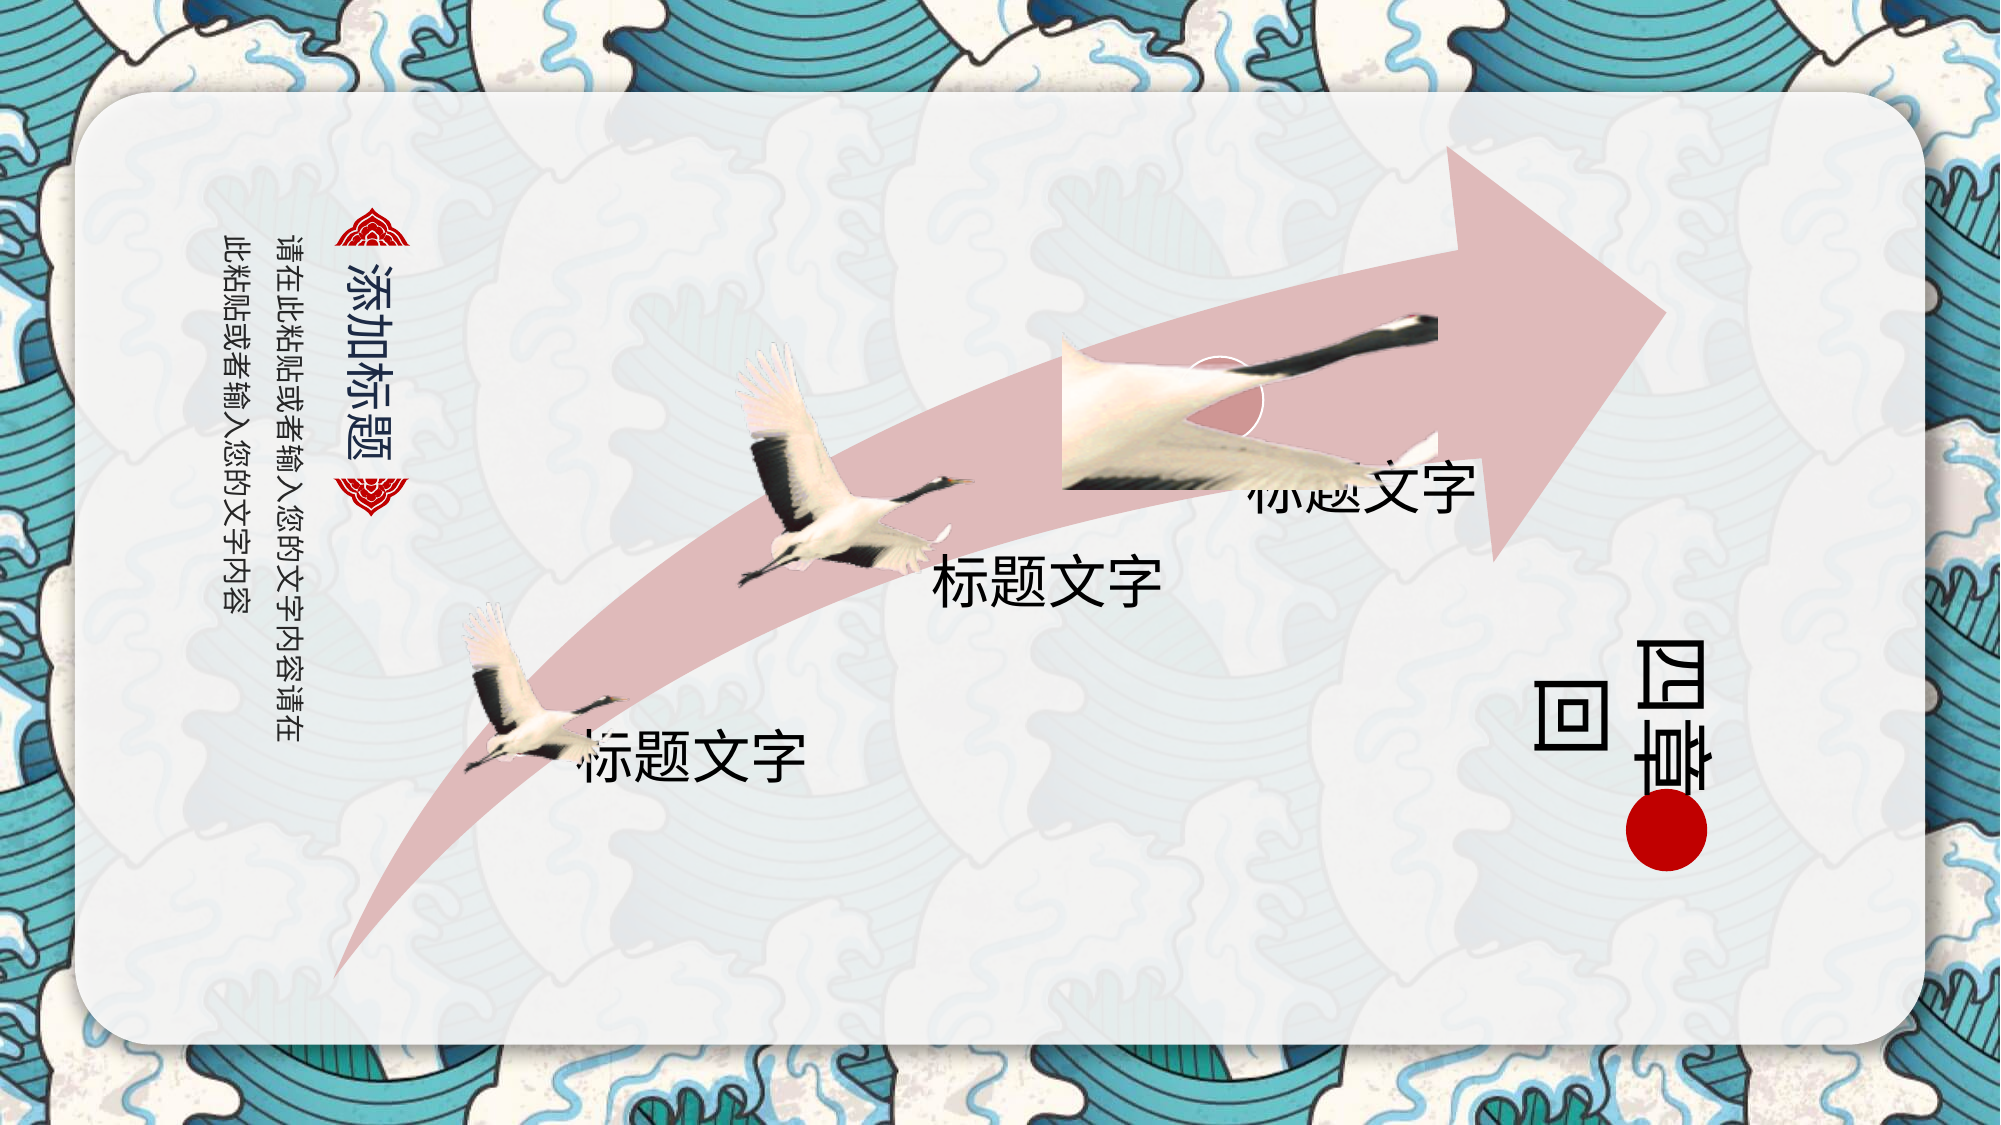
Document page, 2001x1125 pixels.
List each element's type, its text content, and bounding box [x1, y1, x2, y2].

picture [0, 0, 2000, 1125]
text_box 请在此粘贴或者输入您的文字内容请在此粘贴或者输入您的文字内容 [196, 220, 333, 759]
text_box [1601, 580, 1733, 872]
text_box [333, 117, 1667, 1007]
